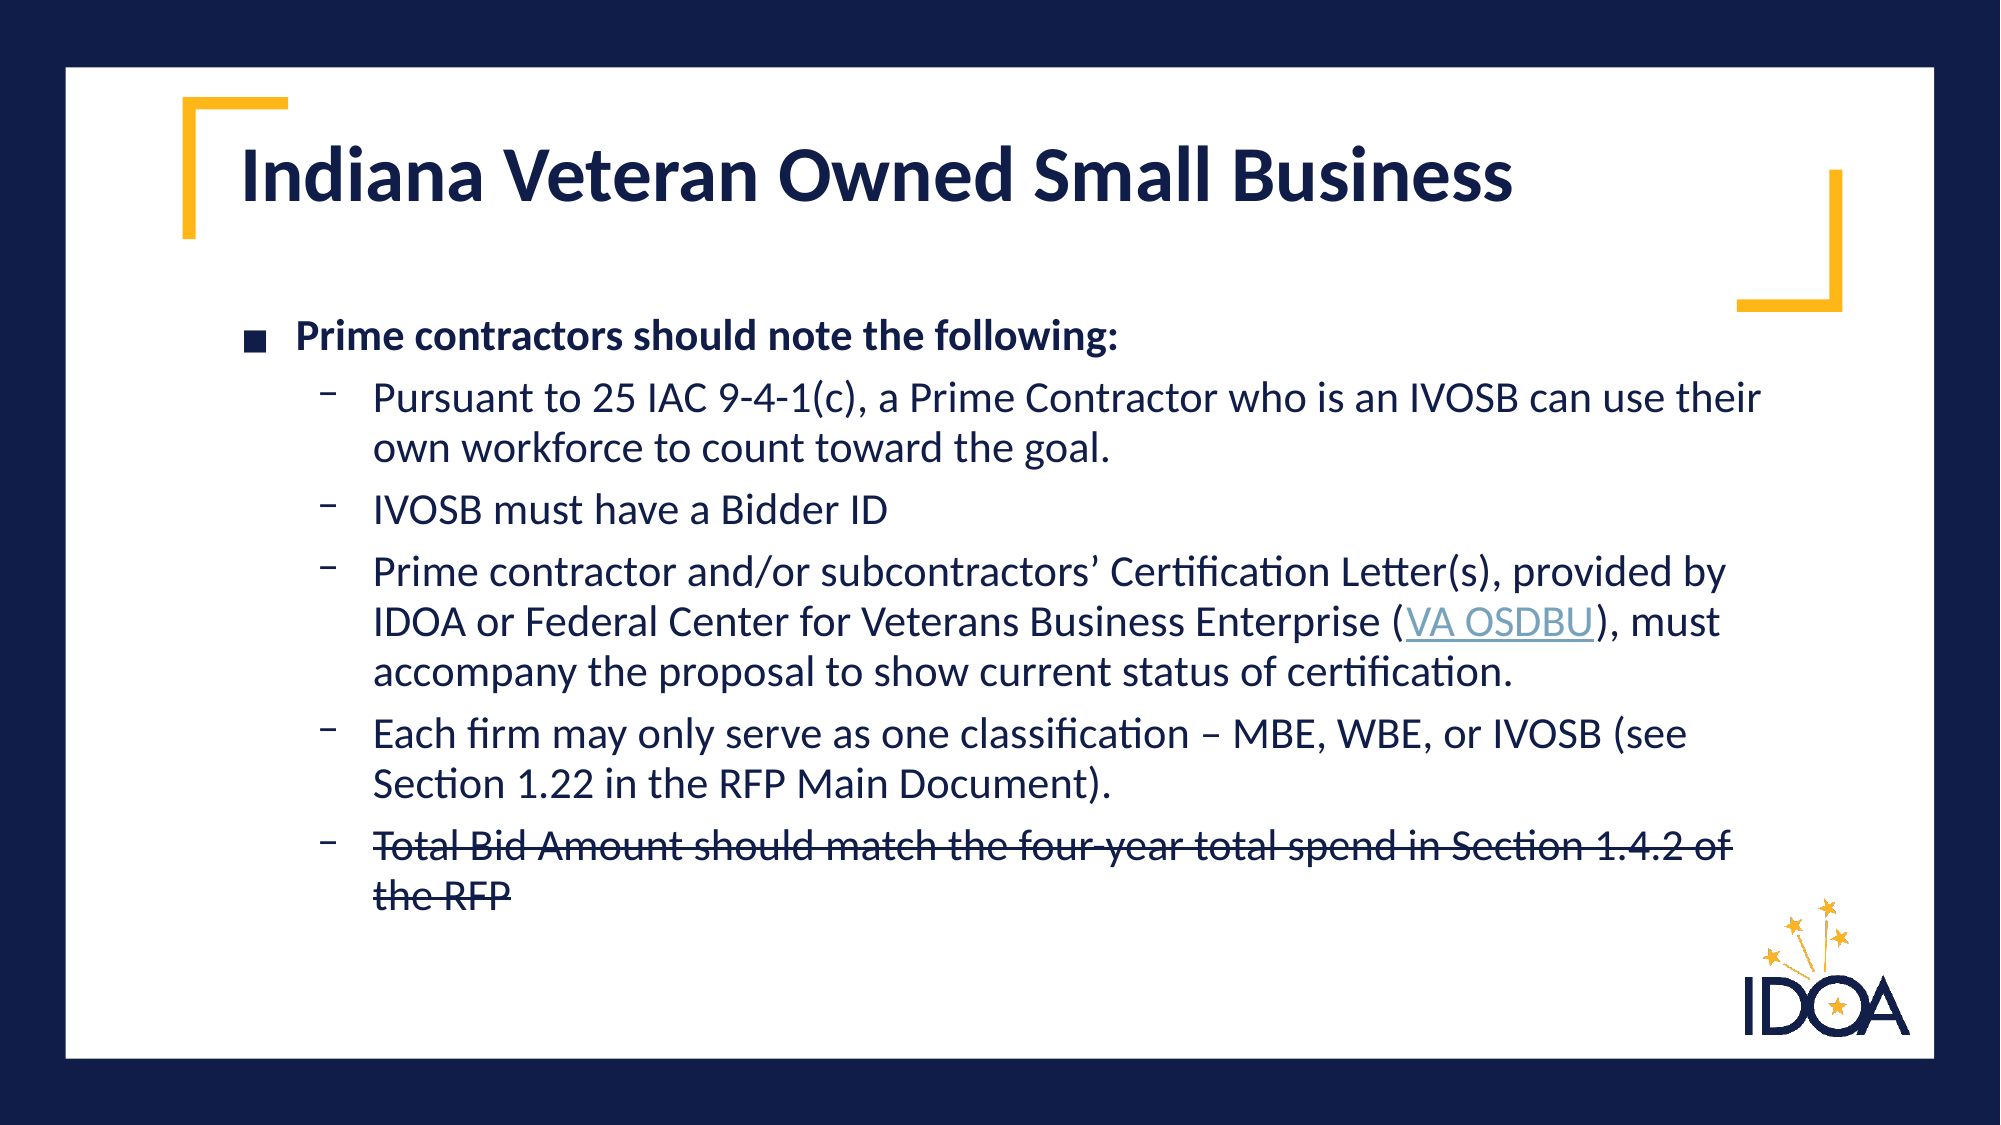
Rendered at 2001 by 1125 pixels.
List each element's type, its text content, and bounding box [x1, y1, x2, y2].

picture [1702, 857, 1959, 1114]
title Indiana Veteran Owned Small Business [225, 126, 1800, 263]
list Prime contractors should note the following: Pursuant to 25 IAC 9-4-1(c), a Prime Contractor who is an IVOSB can use their own workforce to count toward the goal. IVOSB must have a Bidder ID Prime contractor and/or subcontractors’ Certification Letter(s), provided by IDOA or Federal Center for Veterans Business Enterprise (VA OSDBU), must accompany the proposal to show current status of certification. Each firm may only serve as one classification – MBE, WBE, or IVOSB (see Section 1.22 in the RFP Main Document). Total Bid Amount should match the four-year total spend in Section 1.4.2 of the RFP [225, 302, 1800, 935]
